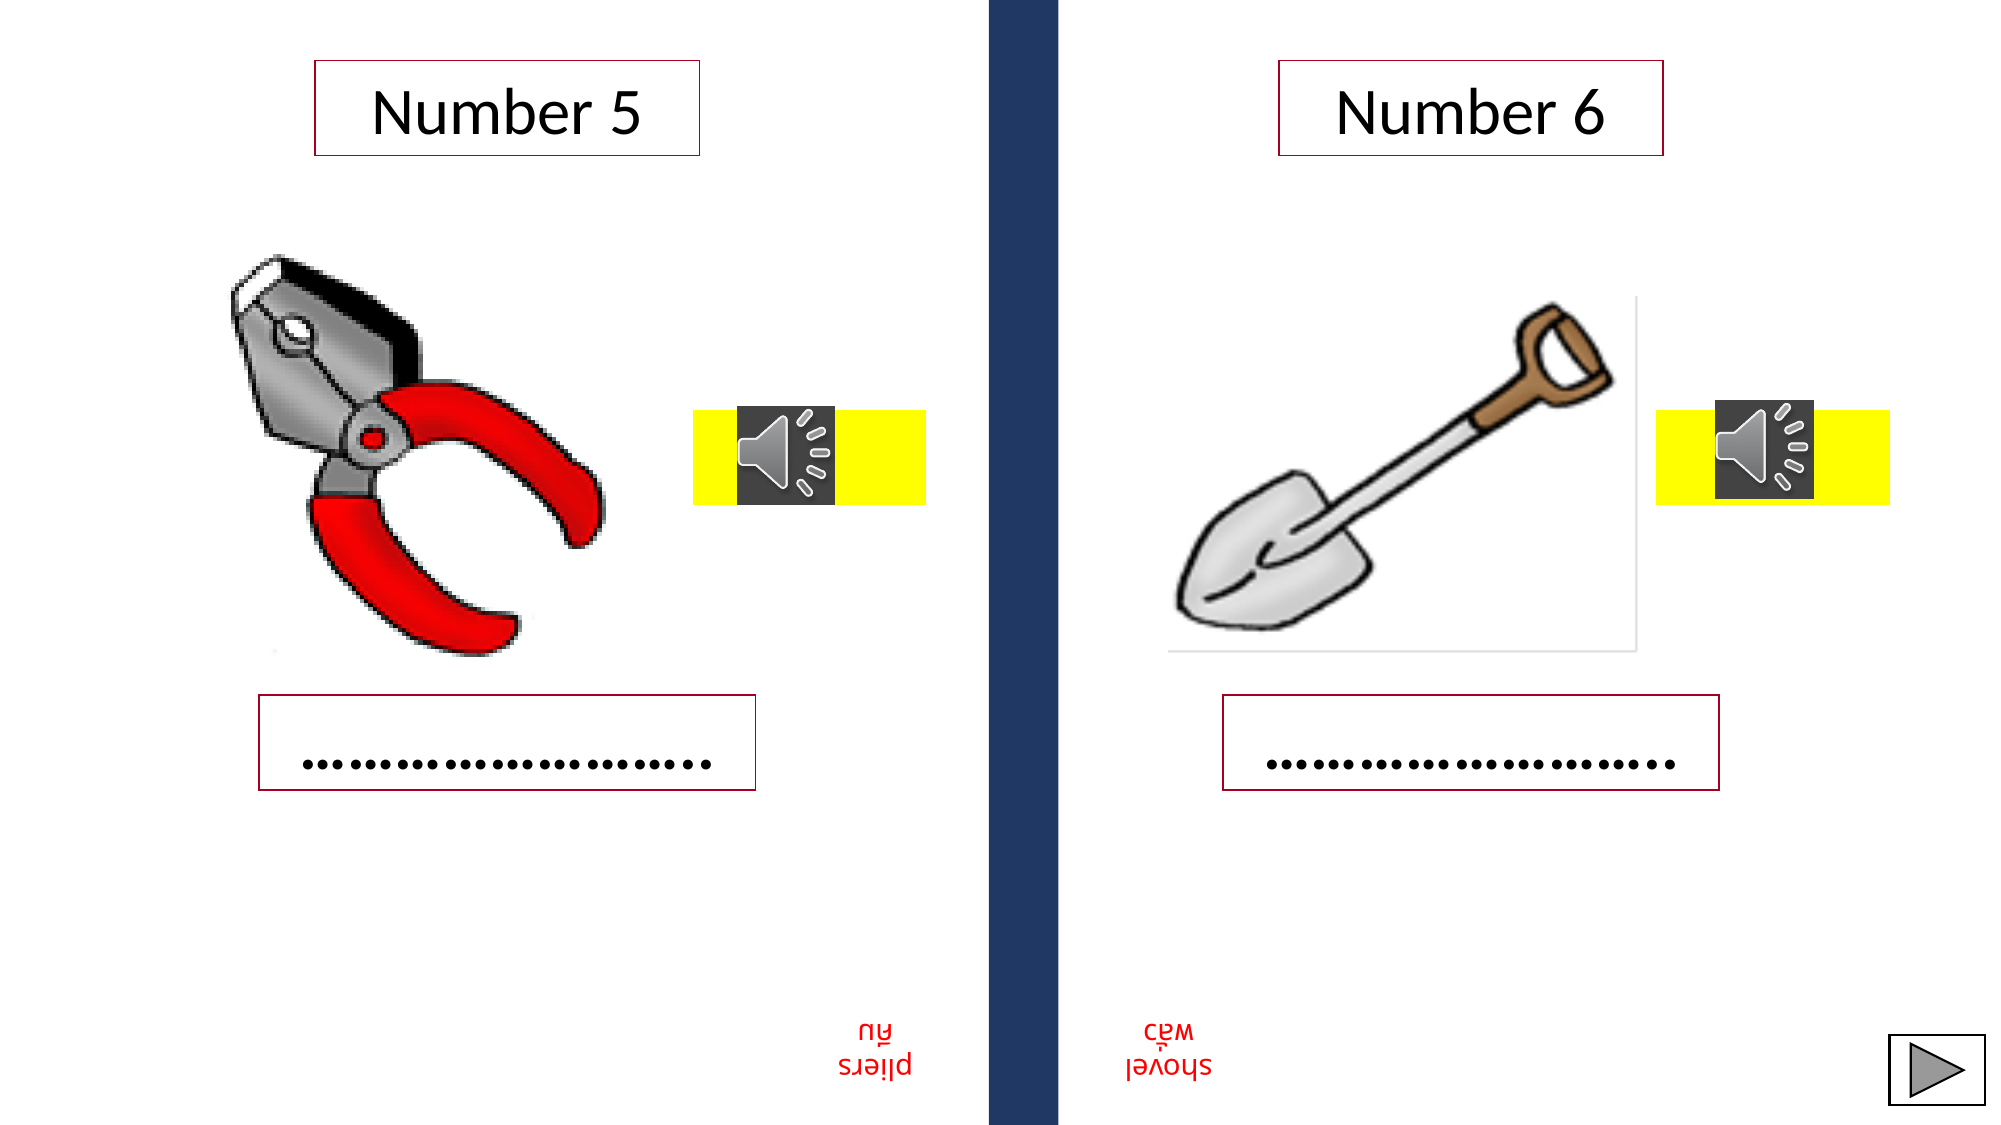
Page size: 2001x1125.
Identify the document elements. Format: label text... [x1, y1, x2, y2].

picture [1168, 296, 1641, 656]
text_box pliers คีม [787, 1011, 964, 1096]
table_header [1656, 410, 1890, 505]
text_box shovel พลั่ว [1086, 1011, 1251, 1096]
table_header [837, 410, 926, 505]
table_header [693, 410, 736, 505]
text_box [1888, 1034, 1986, 1106]
text_box …………………….. [259, 695, 756, 790]
text_box Number 5 [315, 60, 700, 156]
picture [736, 405, 837, 506]
picture [190, 246, 627, 670]
text_box [988, 0, 1059, 1125]
text_box Number 6 [1278, 60, 1664, 156]
picture [1714, 399, 1815, 500]
text_box …………………….. [1222, 695, 1720, 790]
